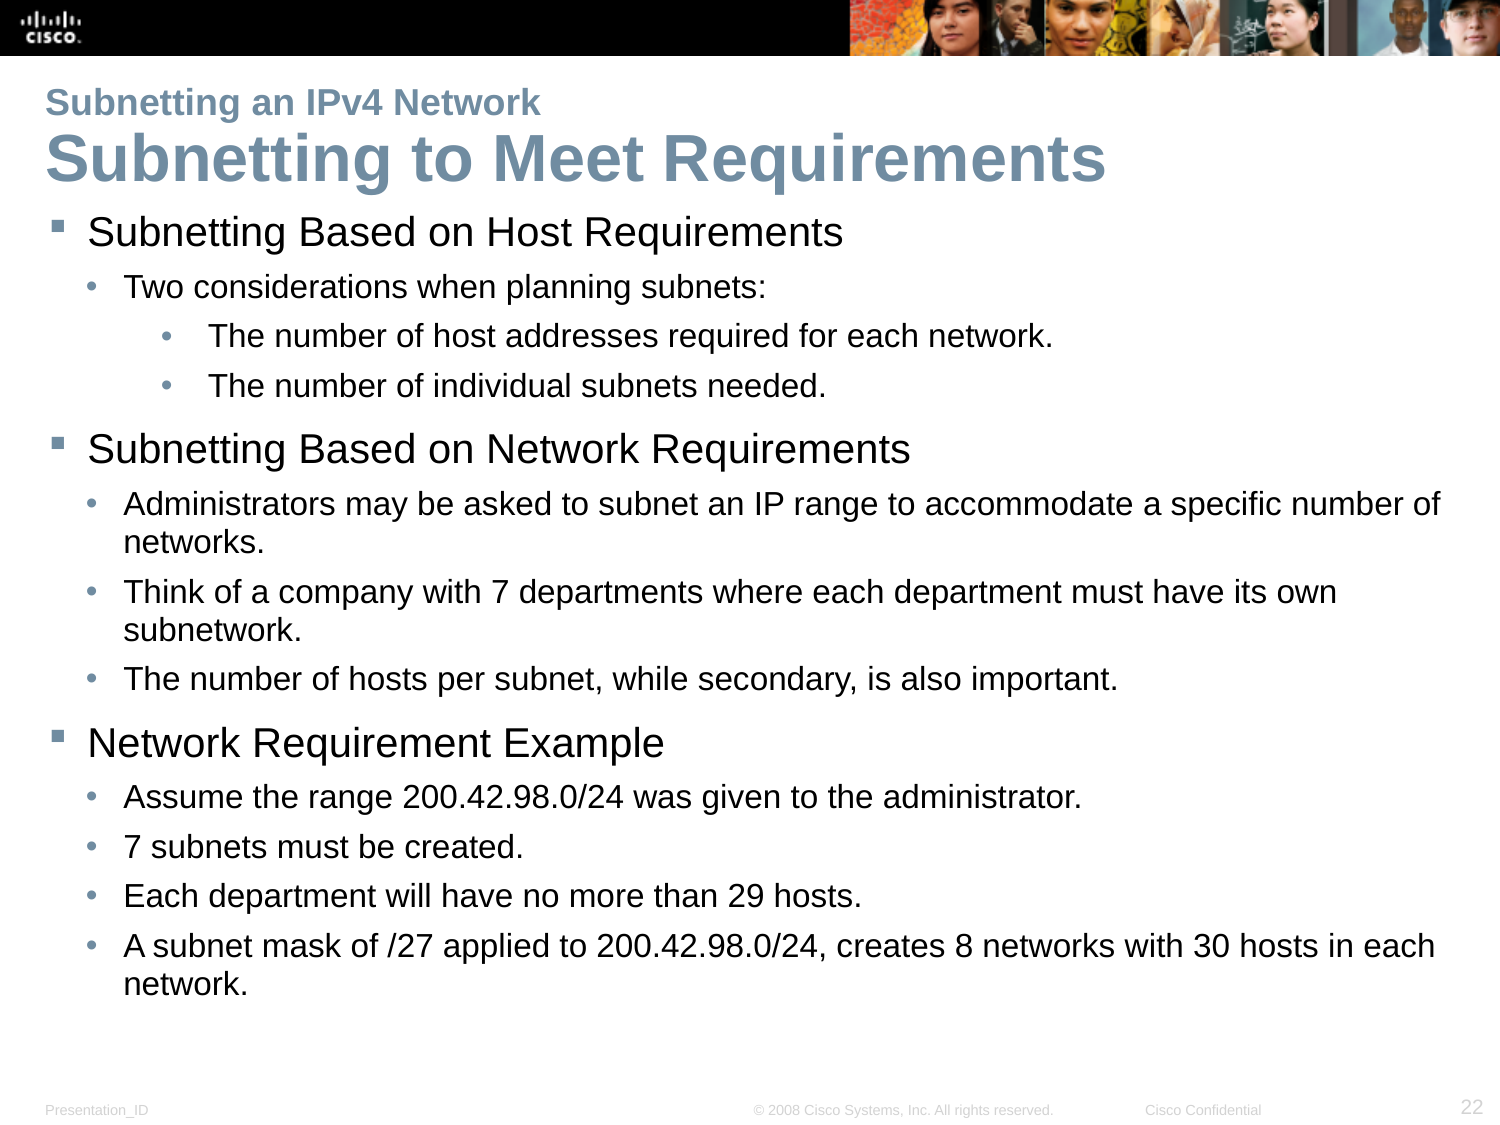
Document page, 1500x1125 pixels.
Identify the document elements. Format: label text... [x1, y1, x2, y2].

picture [0, 0, 1500, 56]
title Subnetting an IPv4 Network Subnetting to Meet Requirements [31, 64, 1471, 203]
list Subnetting Based on Host Requirements Two considerations when planning subnets: The number of host addresses required for each network. The number of individual subnets needed. Subnetting Based on Network Requirements Administrators may be asked to subnet an IP range to accommodate a specific number of networks. Think of a company with 7 departments where each department must have its own subnetwork. The number of hosts per subnet, while secondary, is also important. Network Requirement Example Assume the range 200.42.98.0/24 was given to the administrator. 7 subnets must be created. Each department will have no more than 29 hosts. A subnet mask of /27 applied to 200.42.98.0/24, creates 8 networks with 30 hosts in each network. [34, 202, 1471, 1038]
